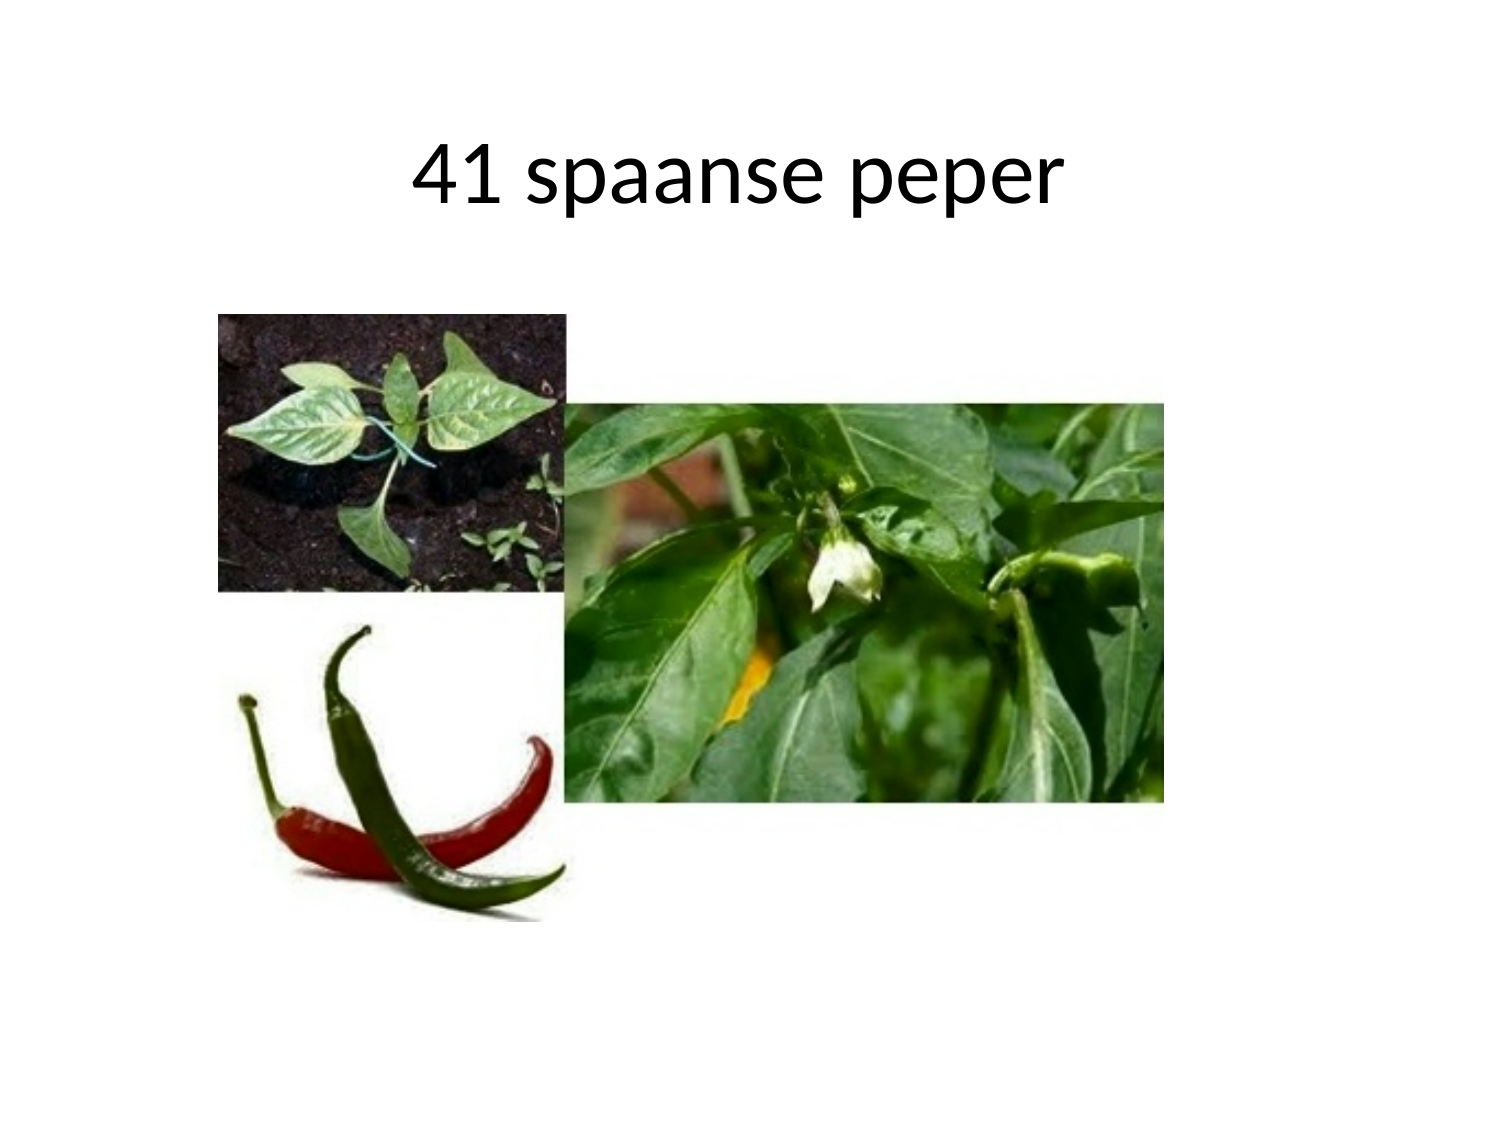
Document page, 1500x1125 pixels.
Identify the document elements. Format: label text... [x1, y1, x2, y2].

picture [218, 314, 1164, 922]
title 41 spaanse peper [112, 78, 1388, 256]
